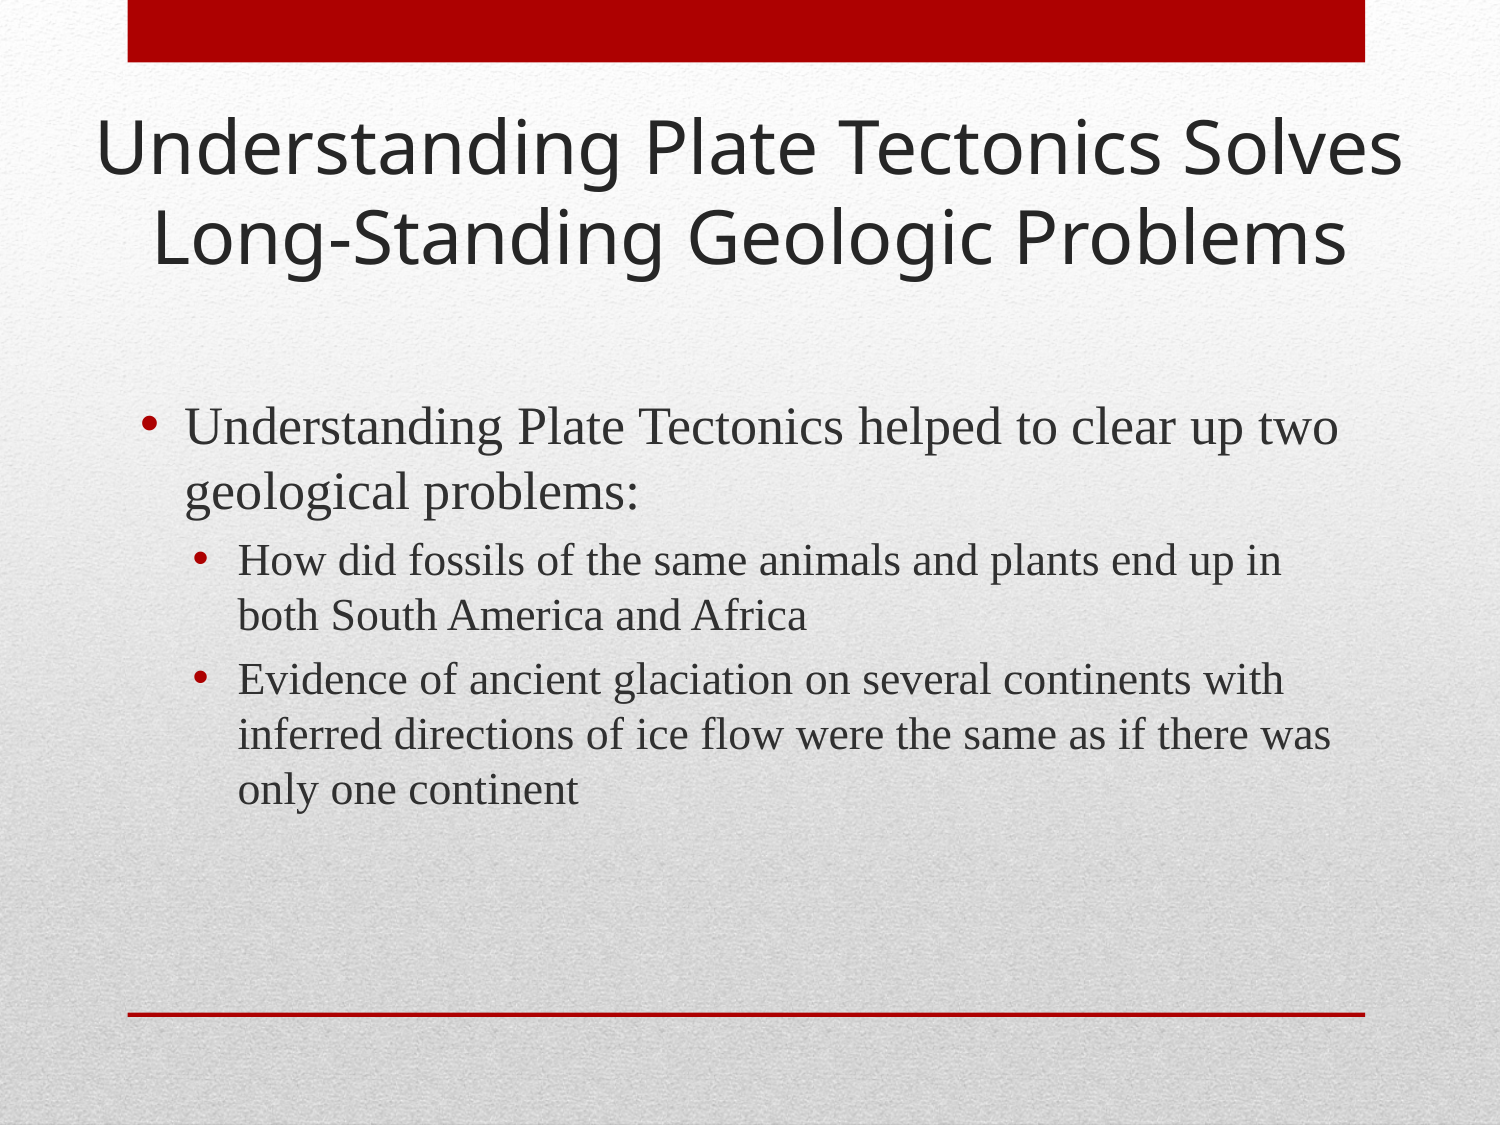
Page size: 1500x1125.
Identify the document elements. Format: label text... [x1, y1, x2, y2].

list Understanding Plate Tectonics helped to clear up two geological problems: How did fossils of the same animals and plants end up in both South America and Africa Evidence of ancient glaciation on several continents with inferred directions of ice flow were the same as if there was only one continent [125, 262, 1363, 1006]
title Understanding Plate Tectonics Solves Long-Standing Geologic Problems [0, 75, 1500, 288]
